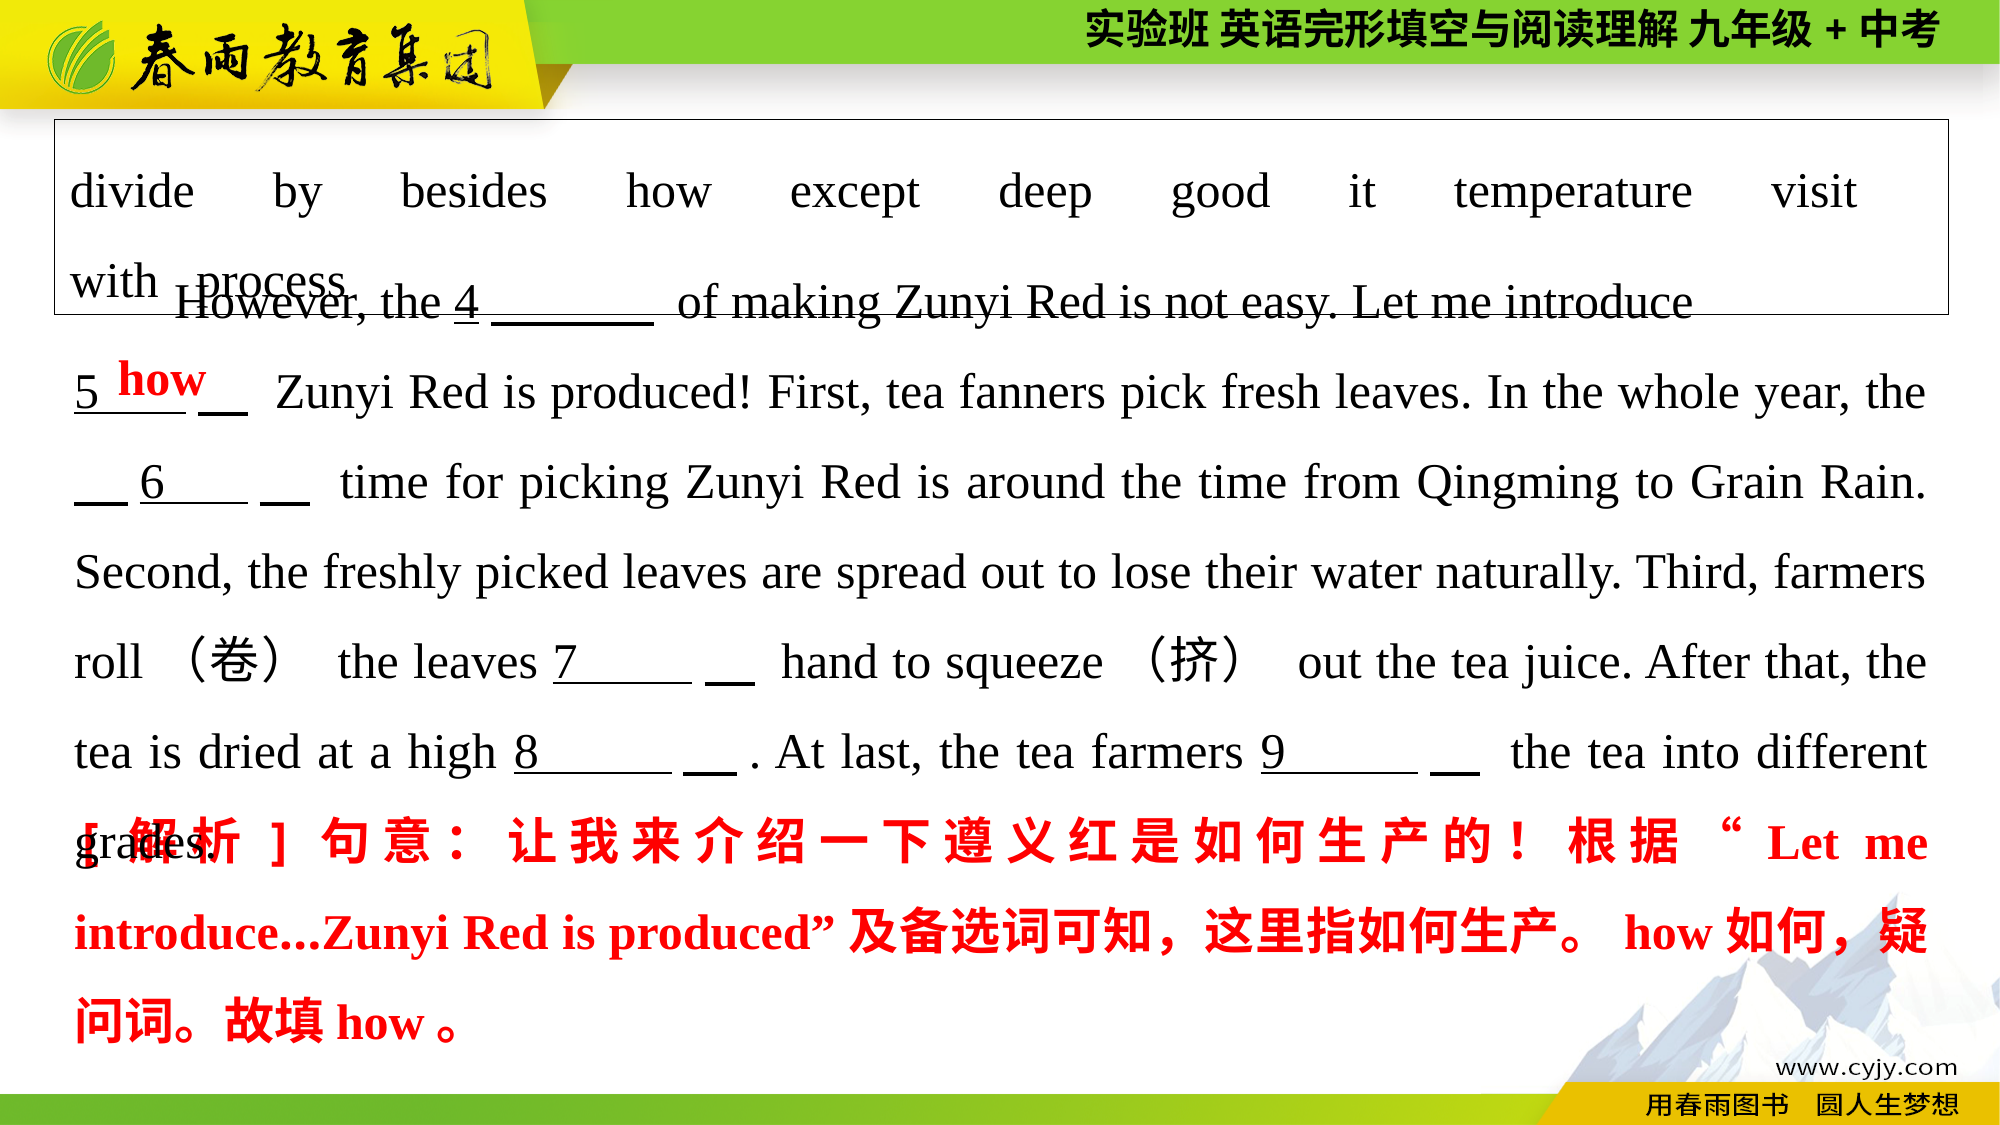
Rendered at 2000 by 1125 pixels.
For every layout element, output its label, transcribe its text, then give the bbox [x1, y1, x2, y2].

text_box divide by besides how except deep good it temperature visit with process [54, 119, 1949, 315]
list However, the 4 of making Zunyi Red is not easy. Let me introduce 5 Zunyi Red is produced! First, tea fanners pick fresh leaves. In the whole year, the 6 time for picking Zunyi Red is around the time from Qingming to Grain Rain. Second, the freshly picked leaves are spread out to lose their water naturally. Third, farmers roll（卷） the leaves 7 hand to squeeze（挤） out the tea juice. After that, the tea is dried at a high 8 . At last, the tea farmers 9 the tea into different grades. [59, 315, 1944, 792]
text_box how [102, 338, 222, 413]
text_box [解析]句意：让我来介绍一下遵义红是如何生产的！根据“Let me introduce...Zunyi Red is produced”及备选词可知，这里指如何生产。how如何，疑问词。故填how。 [59, 792, 1944, 1057]
picture [0, 0, 2000, 1125]
